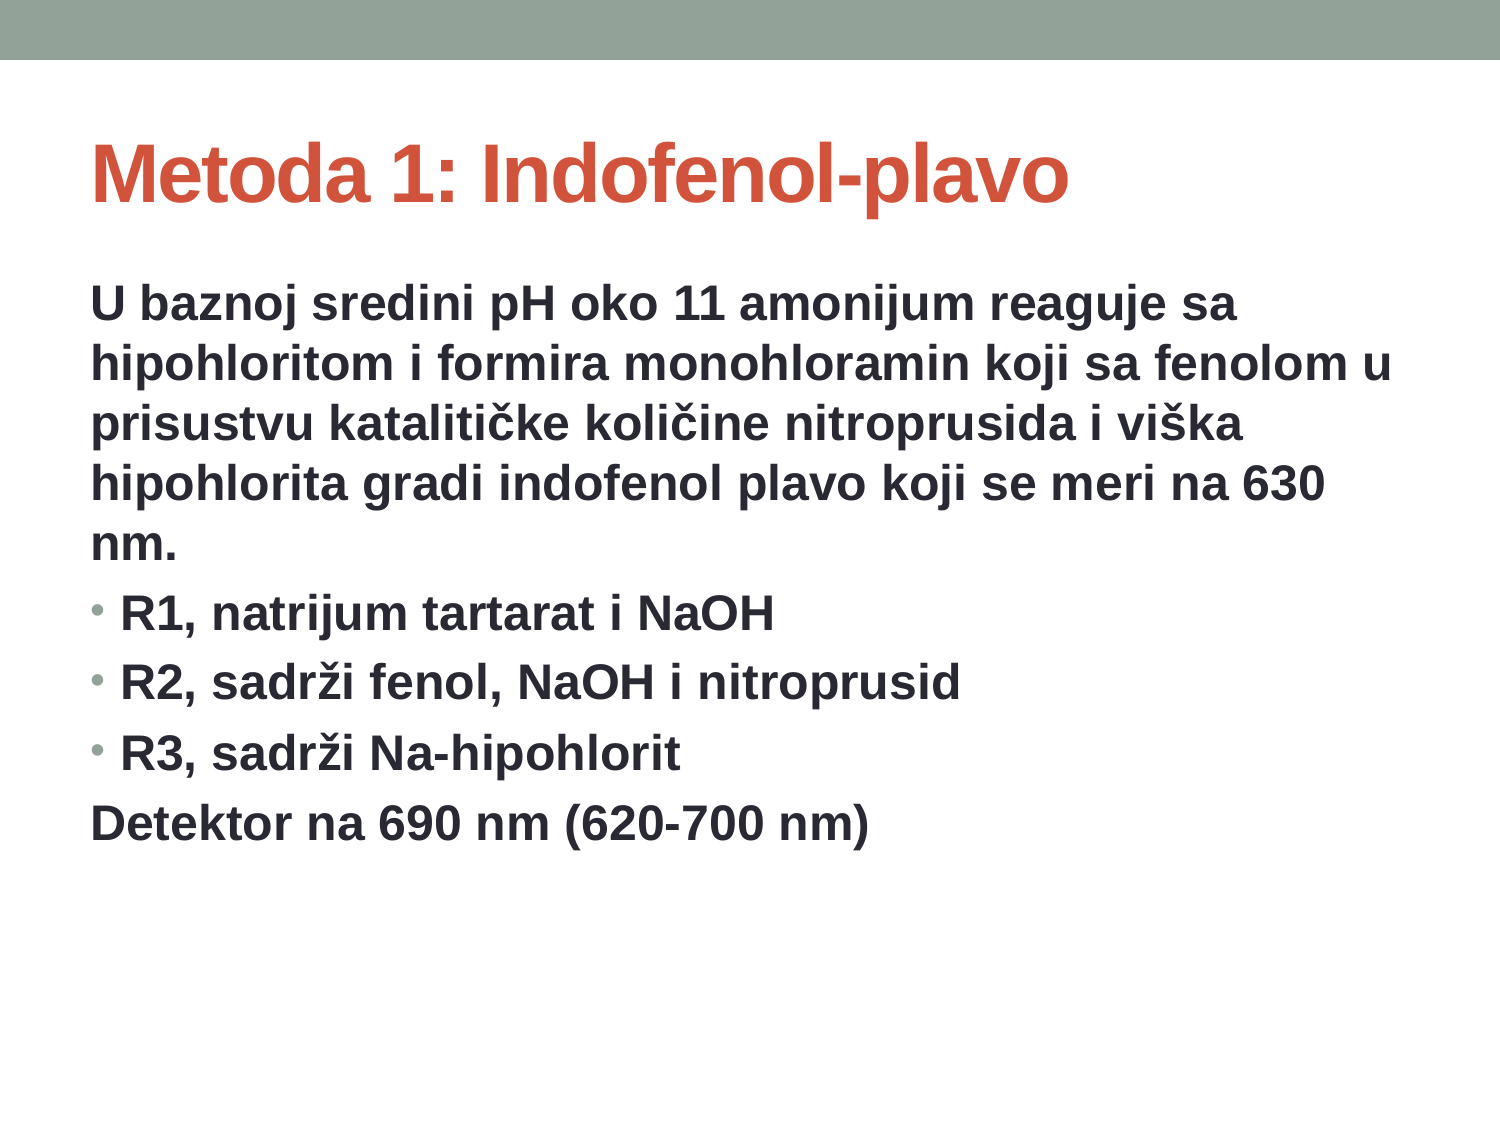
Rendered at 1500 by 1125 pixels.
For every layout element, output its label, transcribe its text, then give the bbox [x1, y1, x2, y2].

list U baznoj sredini pH oko 11 amonijum reaguje sa hipohloritom i formira monohloramin koji sa fenolom u prisustvu katalitičke količine nitroprusida i viška hipohlorita gradi indofenol plavo koji se meri na 630 nm. R1, natrijum tartarat i NaOH R2, sadrži fenol, NaOH i nitroprusid R3, sadrži Na-hipohlorit Detektor na 690 nm (620-700 nm) [75, 262, 1425, 1063]
title Metoda 1: Indofenol-plavo [75, 87, 1425, 250]
